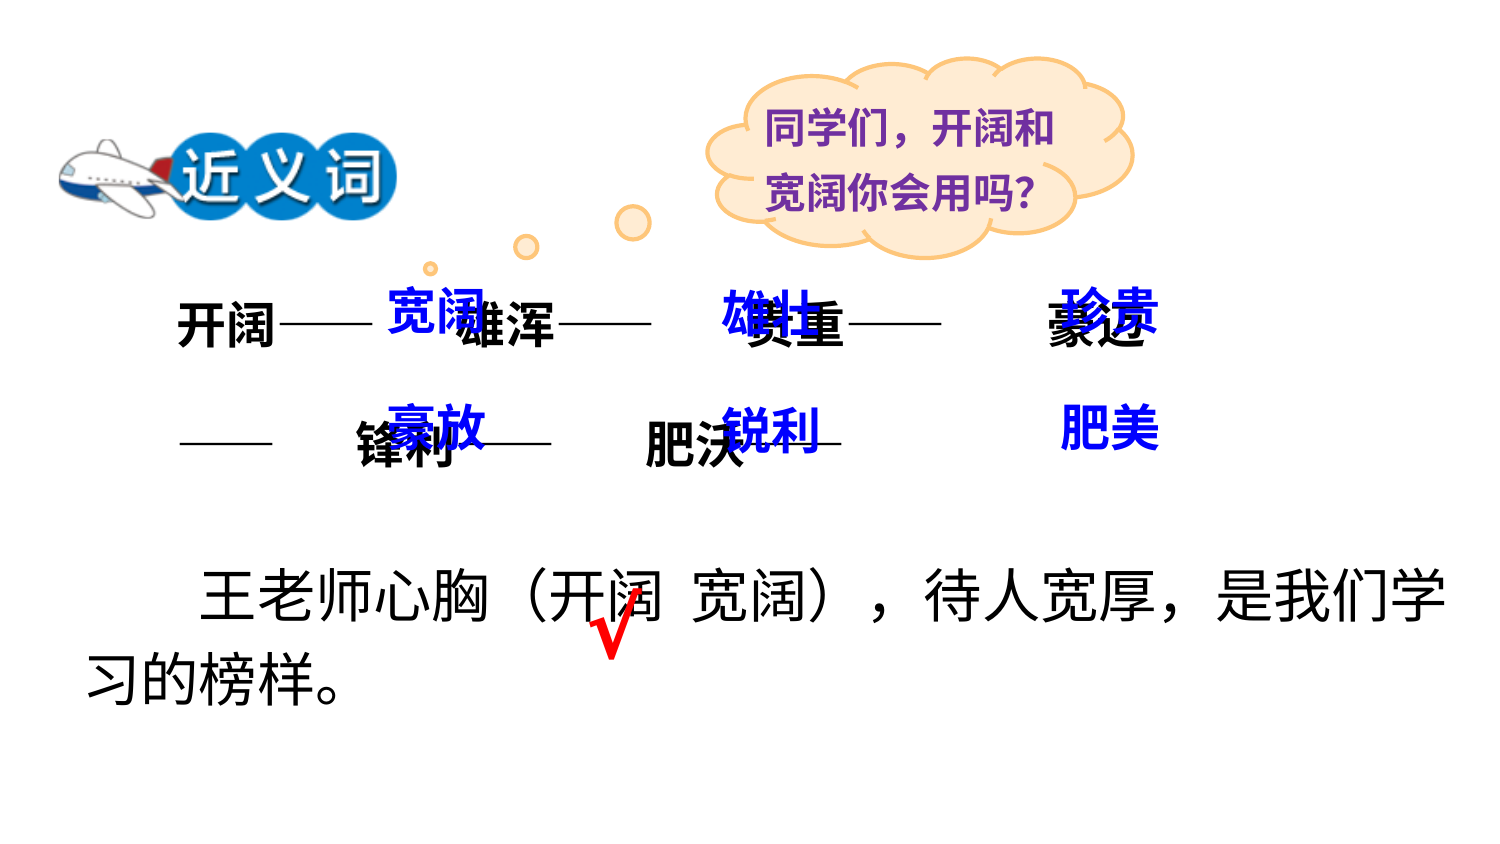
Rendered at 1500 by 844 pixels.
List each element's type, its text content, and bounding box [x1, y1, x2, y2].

text_box 宽阔 [372, 271, 533, 347]
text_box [707, 57, 1133, 258]
text_box 豪放 [372, 388, 533, 464]
text_box 开阔—— 雄浑—— 贵重—— 豪迈—— 锋利—— 肥沃—— [161, 226, 1172, 481]
text_box √ [572, 567, 658, 683]
text_box 雄壮 [706, 275, 868, 350]
text_box 王老师心胸（开阔 宽阔），待人宽厚，是我们学习的榜样。 [67, 537, 1500, 721]
picture [54, 131, 405, 227]
text_box 锐利 [706, 392, 868, 467]
text_box 肥美 [1046, 388, 1207, 464]
text_box 珍贵 [1045, 271, 1196, 347]
